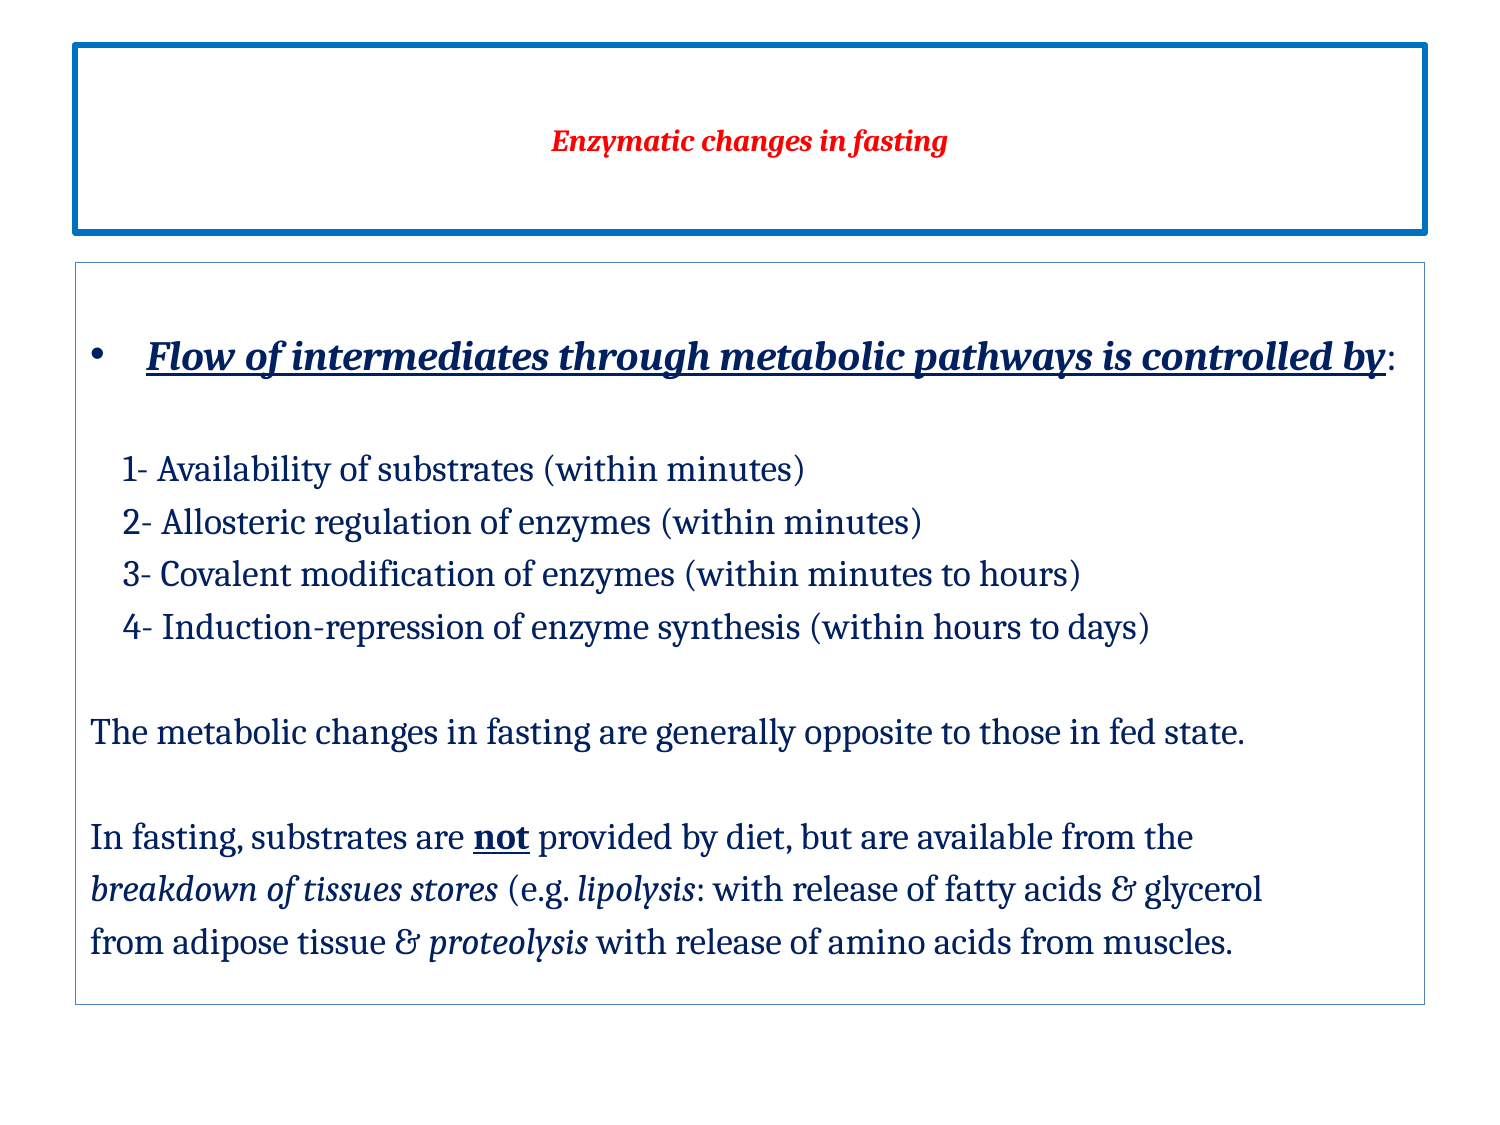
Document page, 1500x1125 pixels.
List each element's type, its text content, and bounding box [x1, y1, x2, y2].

list Flow of intermediates through metabolic pathways is controlled by: 1- Availability of substrates (within minutes) 2- Allosteric regulation of enzymes (within minutes) 3- Covalent modification of enzymes (within minutes to hours) 4- Induction-repression of enzyme synthesis (within hours to days) The metabolic changes in fasting are generally opposite to those in fed state. In fasting, substrates are not provided by diet, but are available from the breakdown of tissues stores (e.g. lipolysis: with release of fatty acids & glycerol from adipose tissue & proteolysis with release of amino acids from muscles. [75, 262, 1425, 1005]
title Enzymatic changes in fasting [75, 45, 1425, 233]
